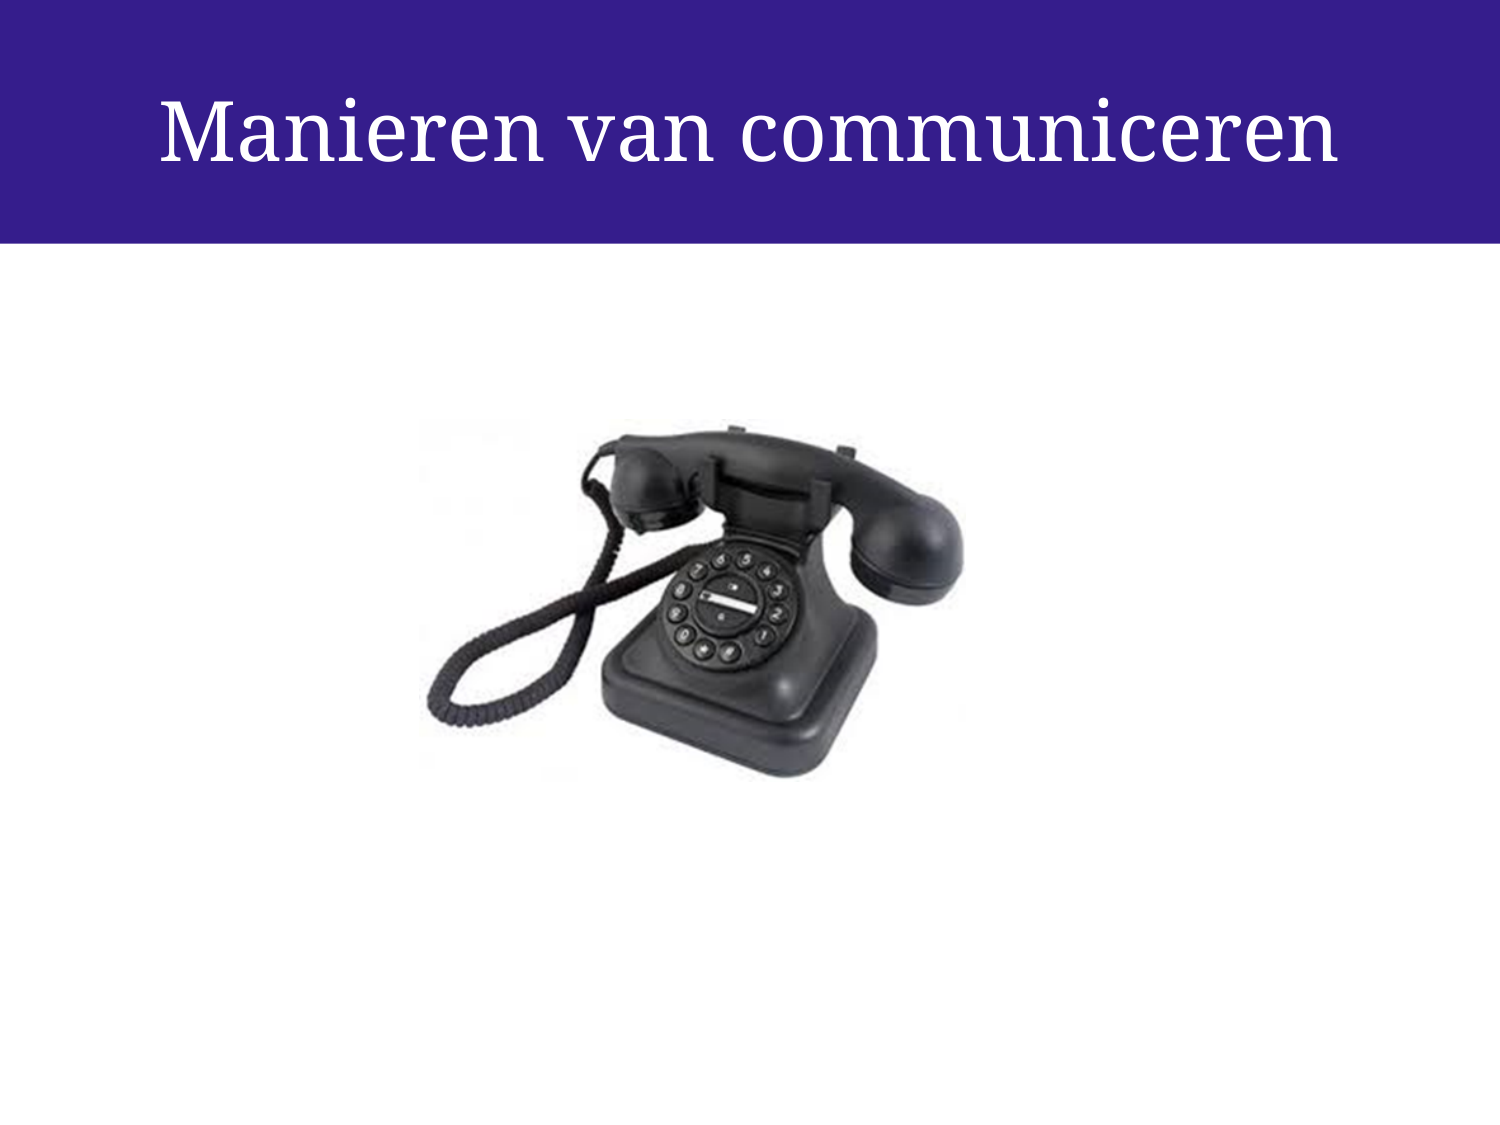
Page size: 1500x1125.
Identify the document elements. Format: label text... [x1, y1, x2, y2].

title Manieren van communiceren [0, 0, 1500, 243]
picture [418, 419, 966, 783]
list [0, 243, 1500, 1125]
